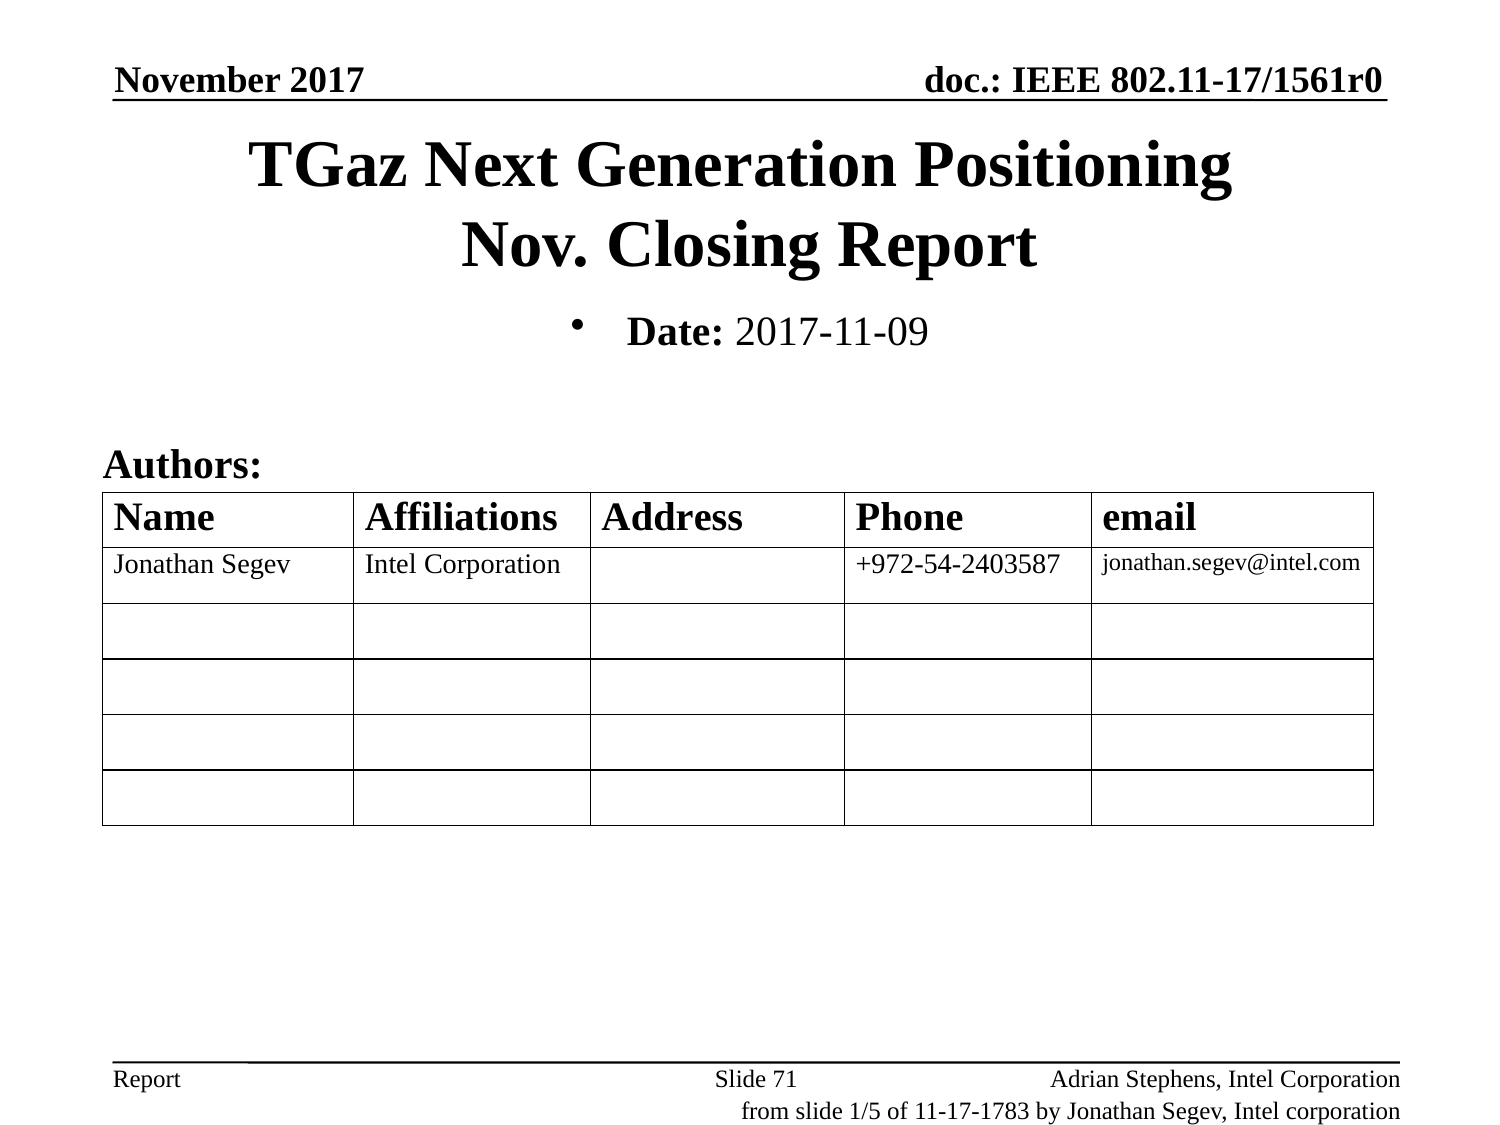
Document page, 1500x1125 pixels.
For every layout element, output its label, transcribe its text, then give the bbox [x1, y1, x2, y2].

footer Adrian Stephens, Intel Corporation [902, 1061, 1402, 1087]
text_box Authors: [87, 429, 325, 491]
slide_number Slide 71 [711, 1061, 801, 1093]
title TGaz Next Generation Positioning Nov. Closing Report [112, 112, 1388, 288]
text_box from slide 1/5 of 11-17-1783 by Jonathan Segev, Intel corporation [343, 1087, 1417, 1125]
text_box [87, 491, 1400, 895]
list Date: 2017-11-09 [112, 296, 1388, 362]
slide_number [114, 54, 374, 101]
